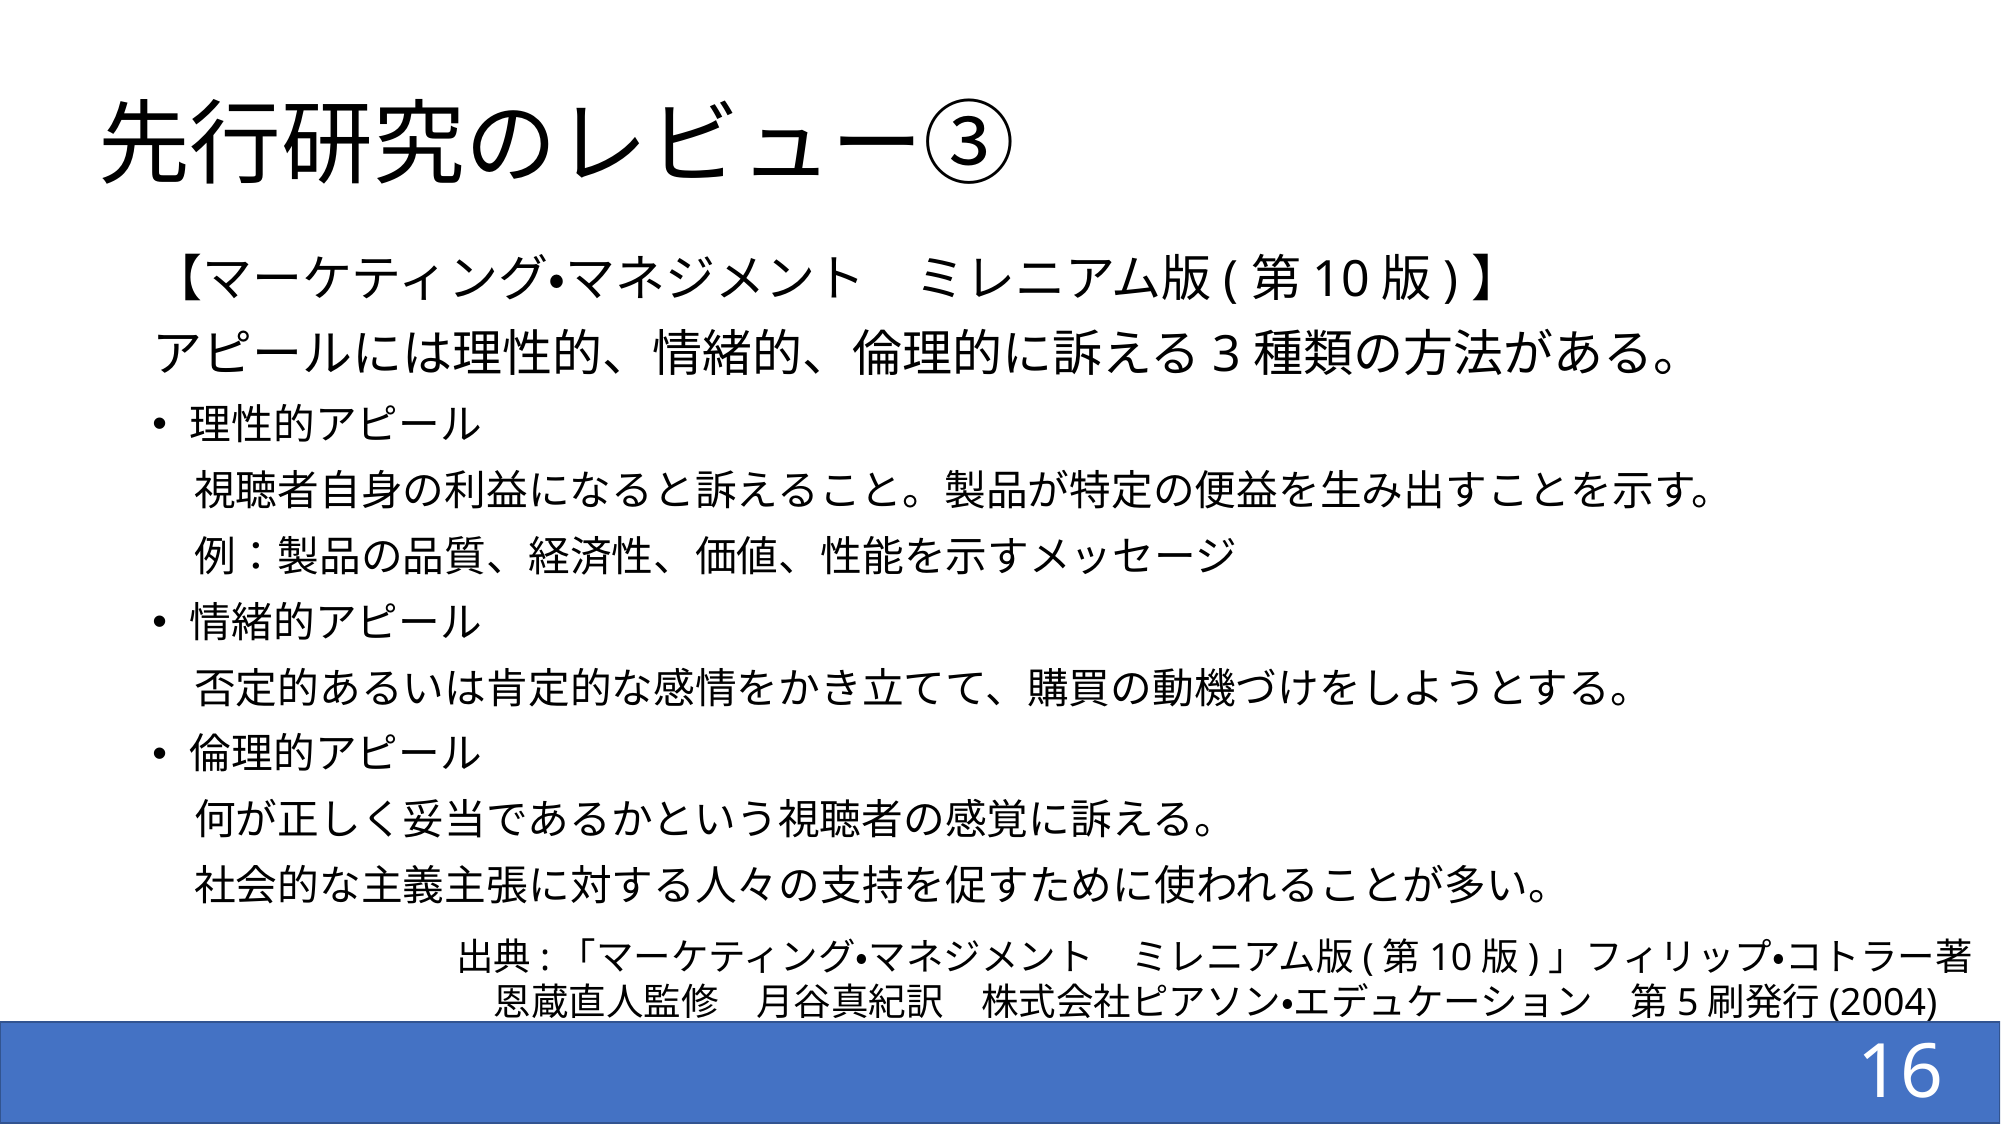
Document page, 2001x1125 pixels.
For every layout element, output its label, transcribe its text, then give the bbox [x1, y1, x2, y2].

slide_number 16 [1507, 1043, 1958, 1104]
list 【マーケティング・マネジメント ミレニアム版(第10版)】 アピールには理性的、情緒的、倫理的に訴える3種類の方法がある。 理性的アピール 視聴者自身の利益になると訴えること。製品が特定の便益を生み出すことを示す。 例：製品の品質、経済性、価値、性能を示すメッセージ 情緒的アピール 否定的あるいは肯定的な感情をかき立てて、購買の動機づけをしようとする。 倫理的アピール 何が正しく妥当であるかという視聴者の感覚に訴える。 社会的な主義主張に対する人々の支持を促すために使われることが多い。 [137, 246, 1863, 961]
text_box 出典:「マーケティング・マネジメント ミレニアム版(第10版)」フィリップ・コトラー著 恩蔵直人監修 月谷真紀訳 株式会社ピアソン・エデュケーション 第5刷発行(2004) [441, 925, 2000, 1031]
title 先行研究のレビュー③ [83, 37, 1809, 256]
